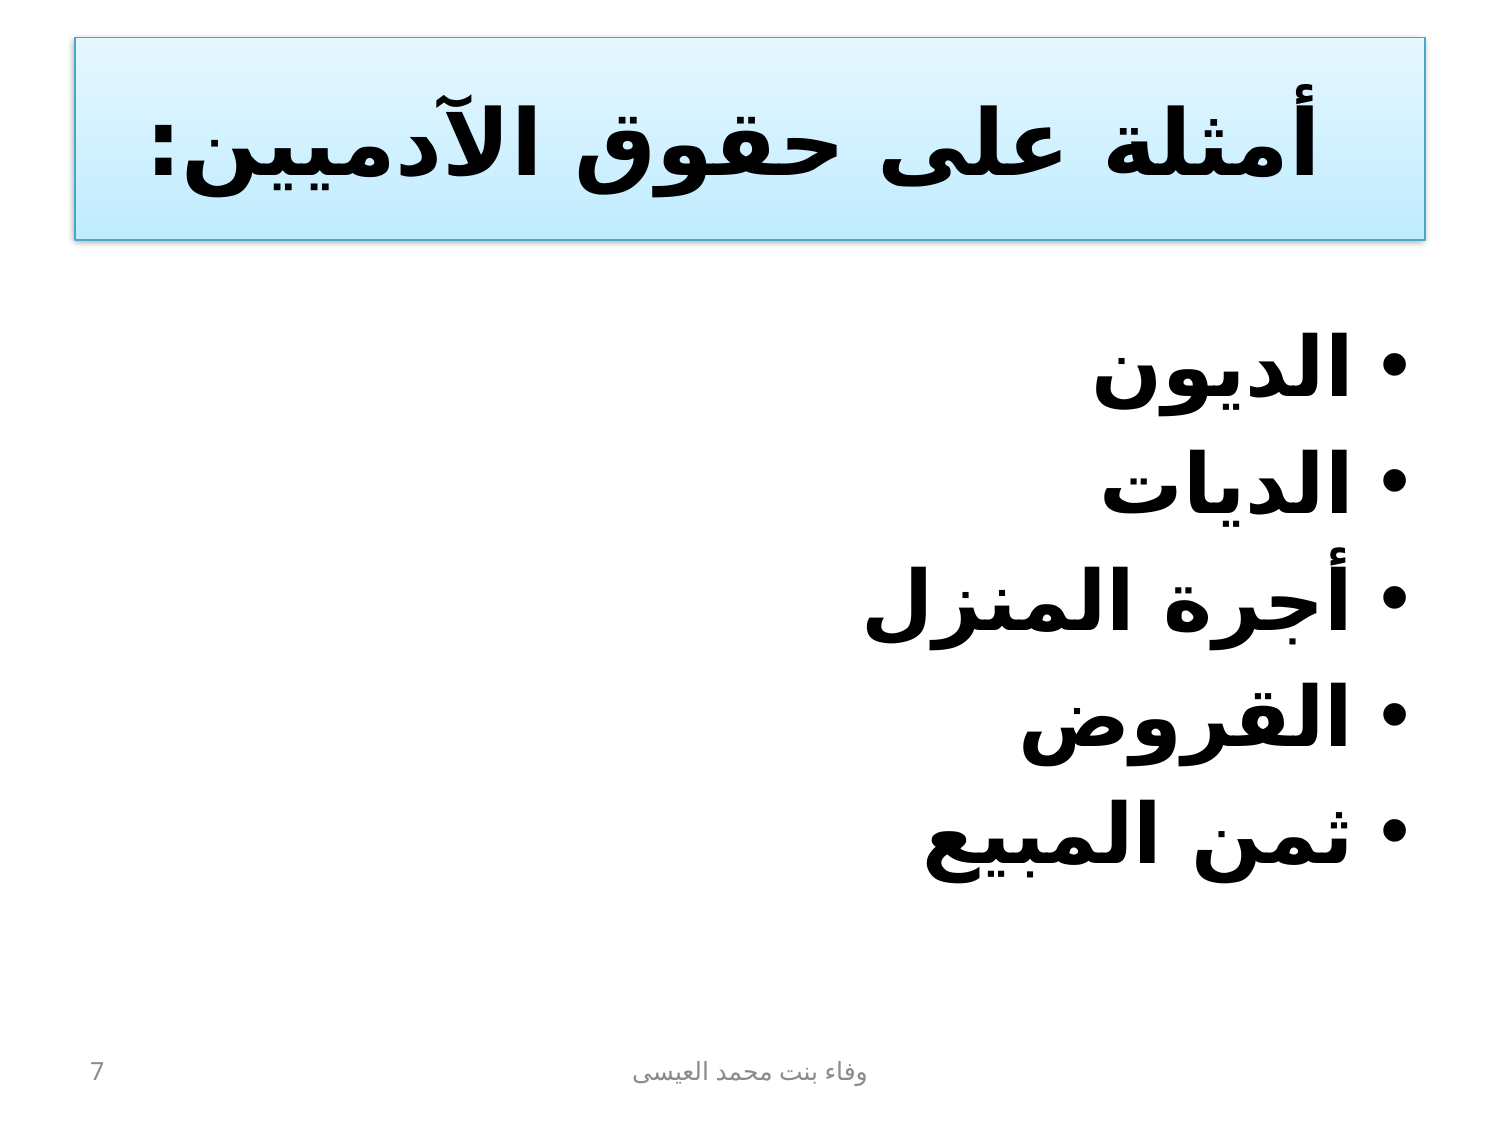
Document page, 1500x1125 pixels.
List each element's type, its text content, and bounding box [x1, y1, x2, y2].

slide_number 7 [75, 1042, 425, 1103]
list الديون الديات أجرة المنزل القروض ثمن المبيع [75, 306, 1425, 959]
footer وفاء بنت محمد العيسى [512, 1042, 988, 1103]
title أمثلة على حقوق الآدميين: [74, 37, 1426, 241]
